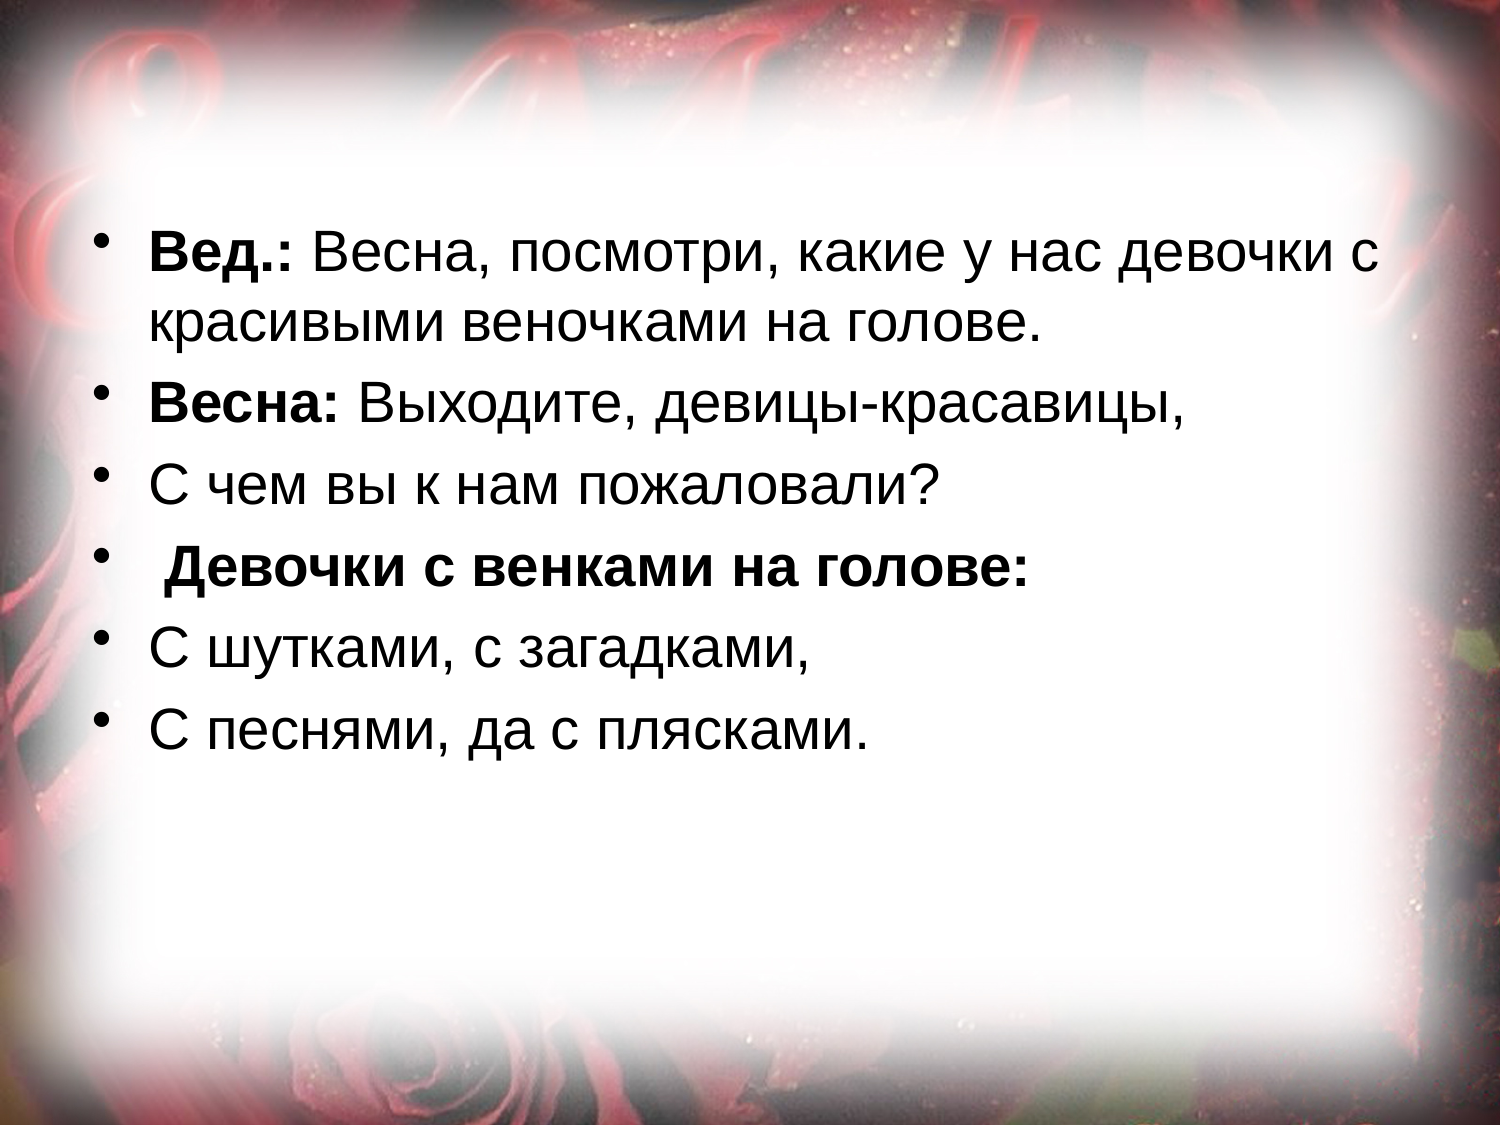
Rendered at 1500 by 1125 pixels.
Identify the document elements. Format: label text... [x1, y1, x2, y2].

list Вед.: Весна, посмотри, какие у нас девочки с красивыми веночками на голове. Весна: Выходите, девицы-красавицы, С чем вы к нам пожаловали? Девочки с венками на голове: С шутками, с загадками, С песнями, да с плясками. [76, 113, 1428, 1046]
picture [0, 0, 1500, 1125]
